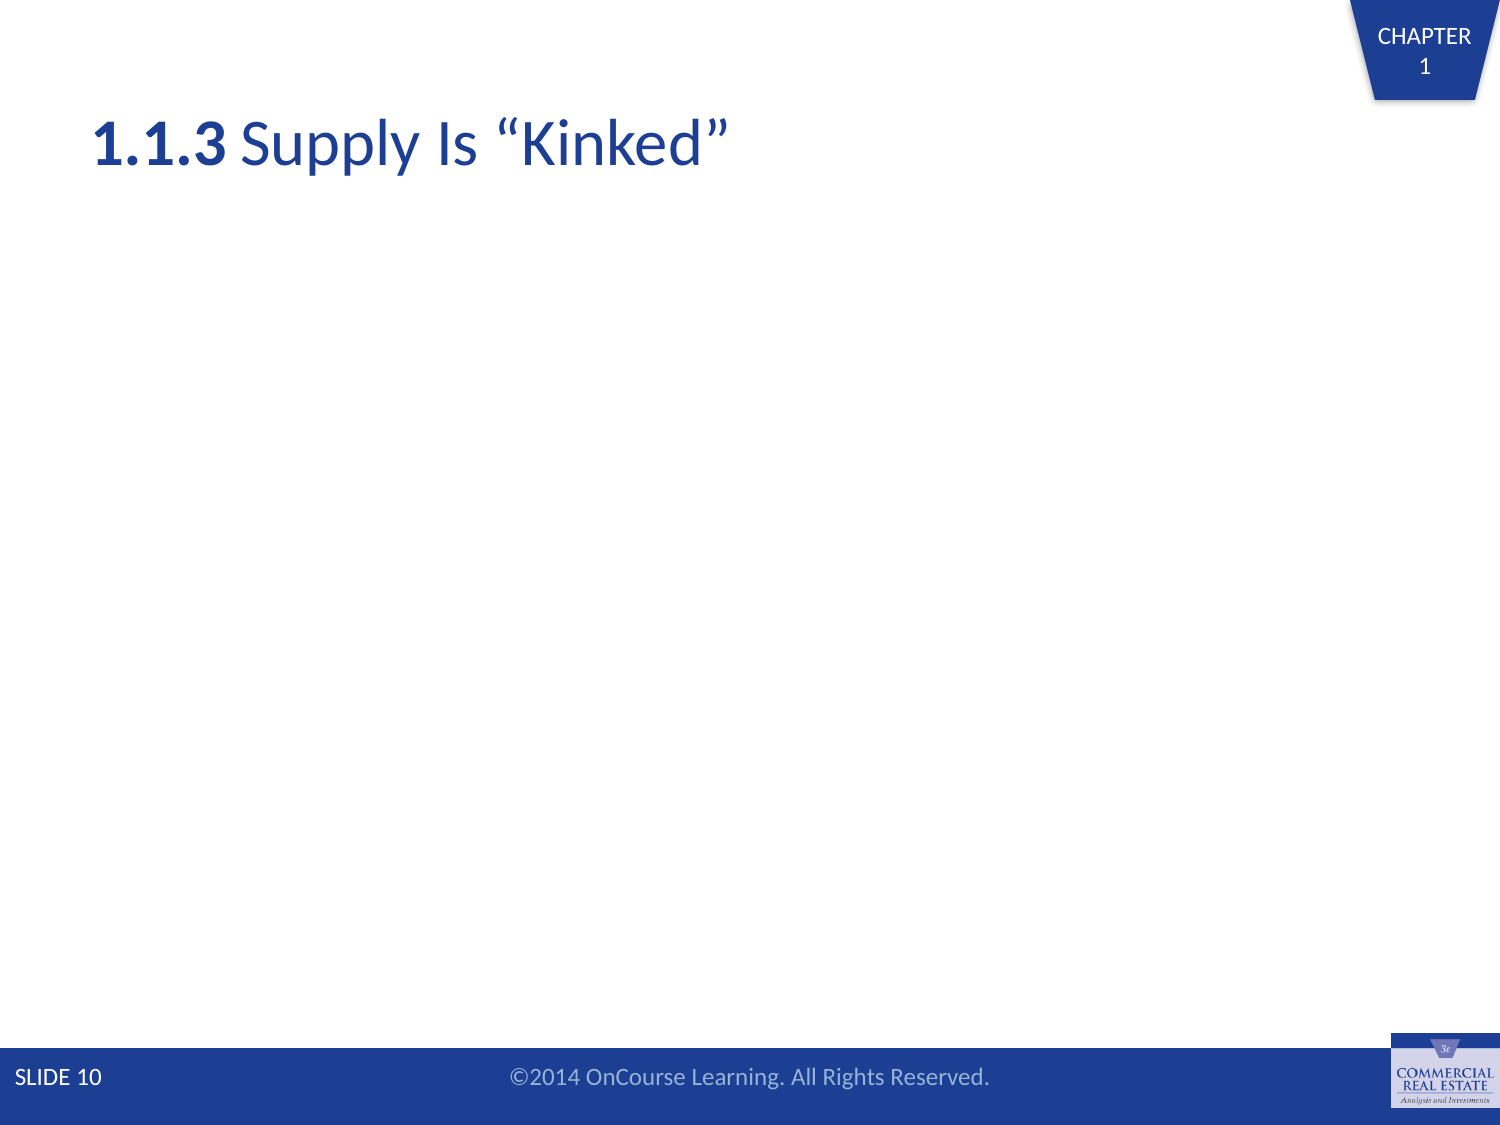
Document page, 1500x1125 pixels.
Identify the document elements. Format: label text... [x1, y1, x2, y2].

slide_number SLIDE 10 [0, 1052, 350, 1113]
picture [1391, 1033, 1500, 1108]
title 1.1.3 Supply Is “Kinked” [75, 45, 1350, 233]
